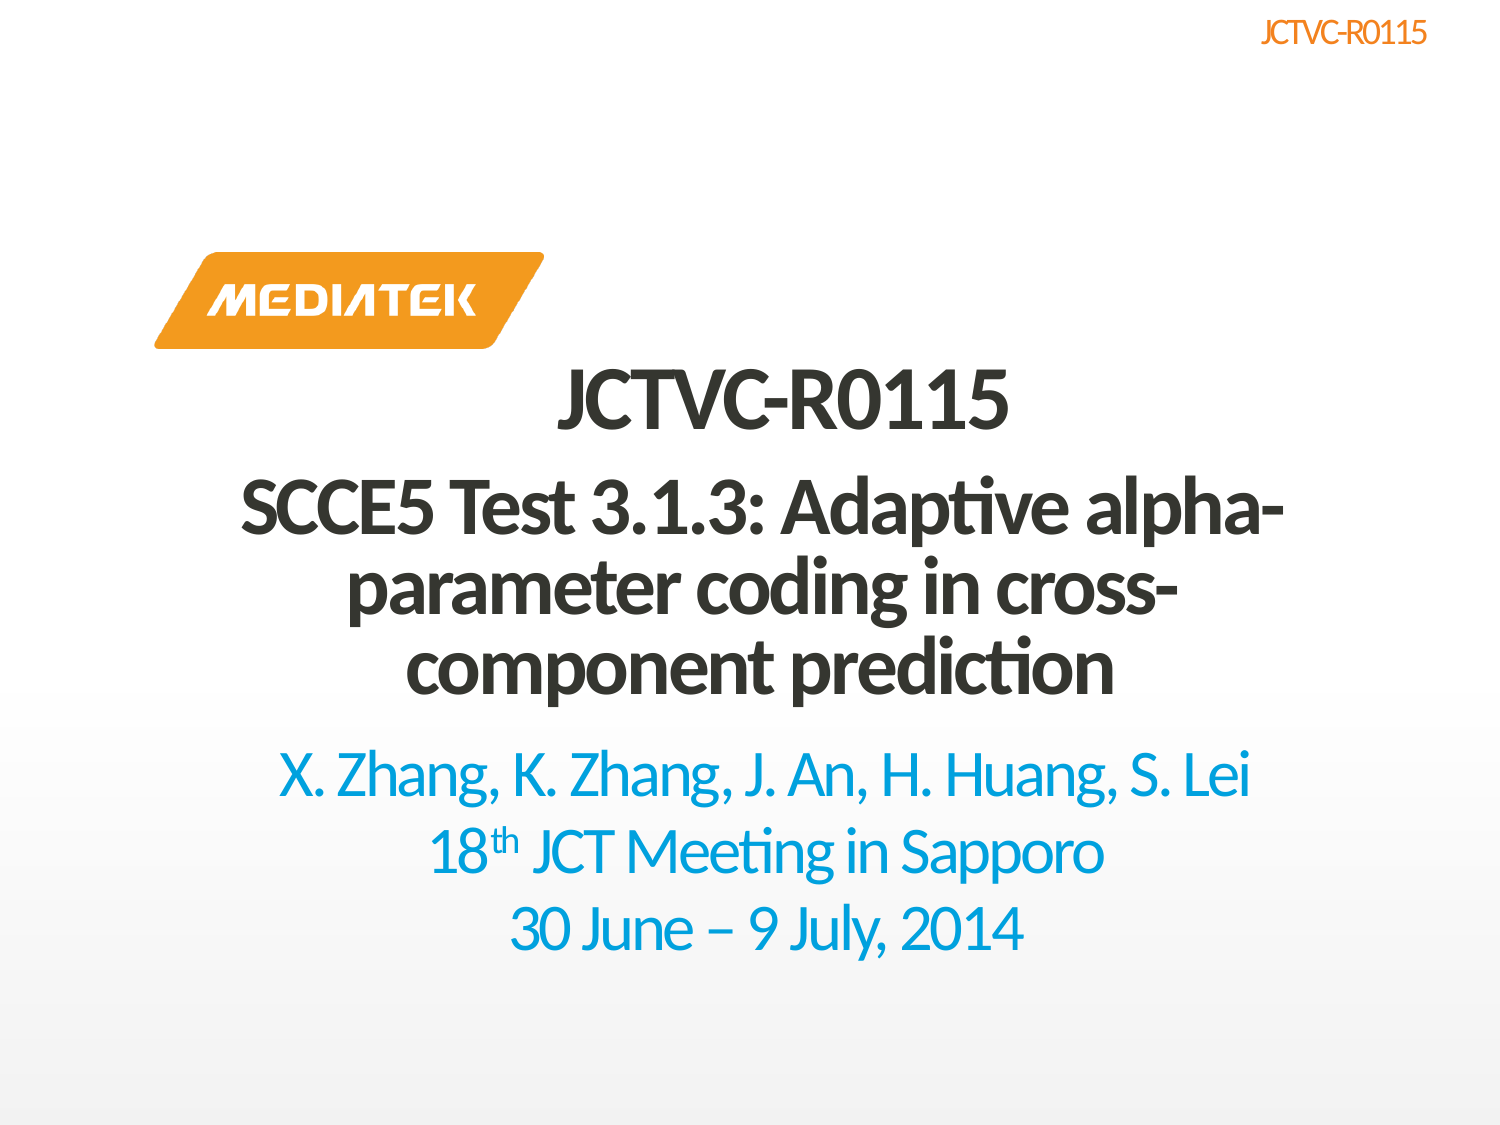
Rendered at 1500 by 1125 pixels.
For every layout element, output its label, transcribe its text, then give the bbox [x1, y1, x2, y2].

picture [154, 252, 544, 349]
text_box JCTVC-R0115 [222, 351, 1348, 806]
title SCCE5 Test 3.1.3: Adaptive alpha-parameter coding in cross-component prediction [199, 375, 1325, 830]
subtitle X. Zhang, K. Zhang, J. An, H. Huang, S. Lei 18th JCT Meeting in Sapporo 30 June – 9 July, 2014 [257, 830, 1276, 1020]
